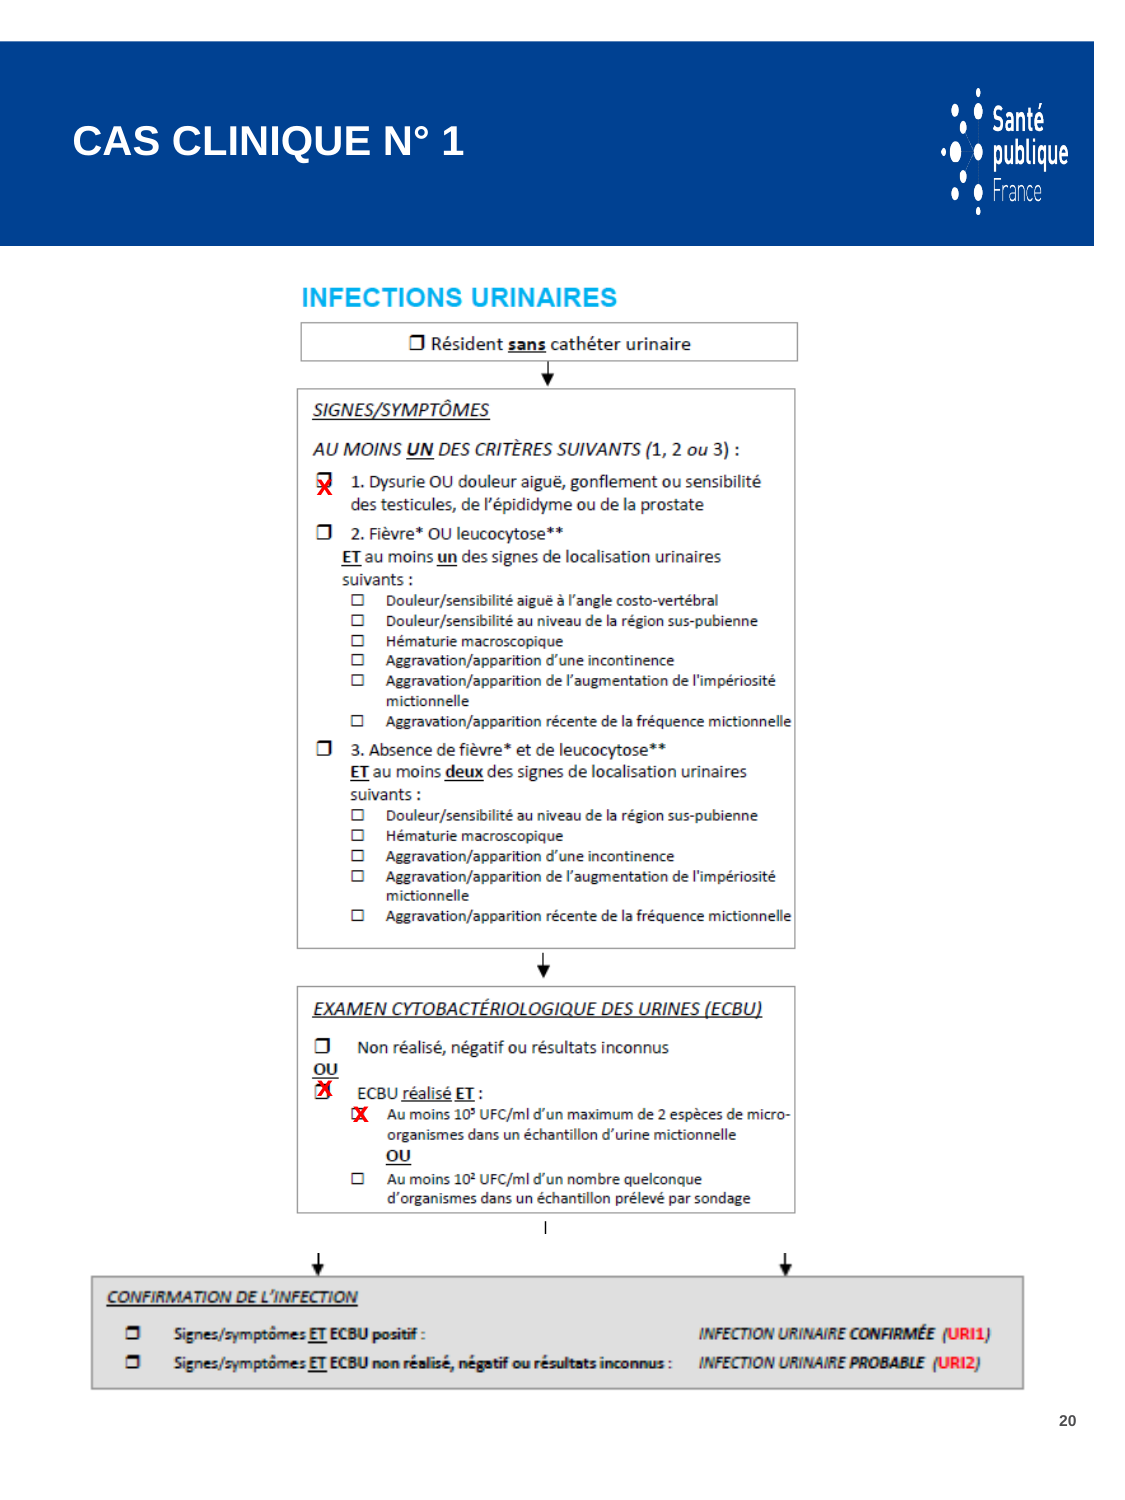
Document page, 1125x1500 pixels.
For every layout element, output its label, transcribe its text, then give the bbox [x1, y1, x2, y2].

title Cas clinique n° 1 [66, 41, 908, 246]
picture [77, 1253, 1036, 1423]
picture [274, 265, 816, 1234]
picture [941, 88, 1068, 215]
